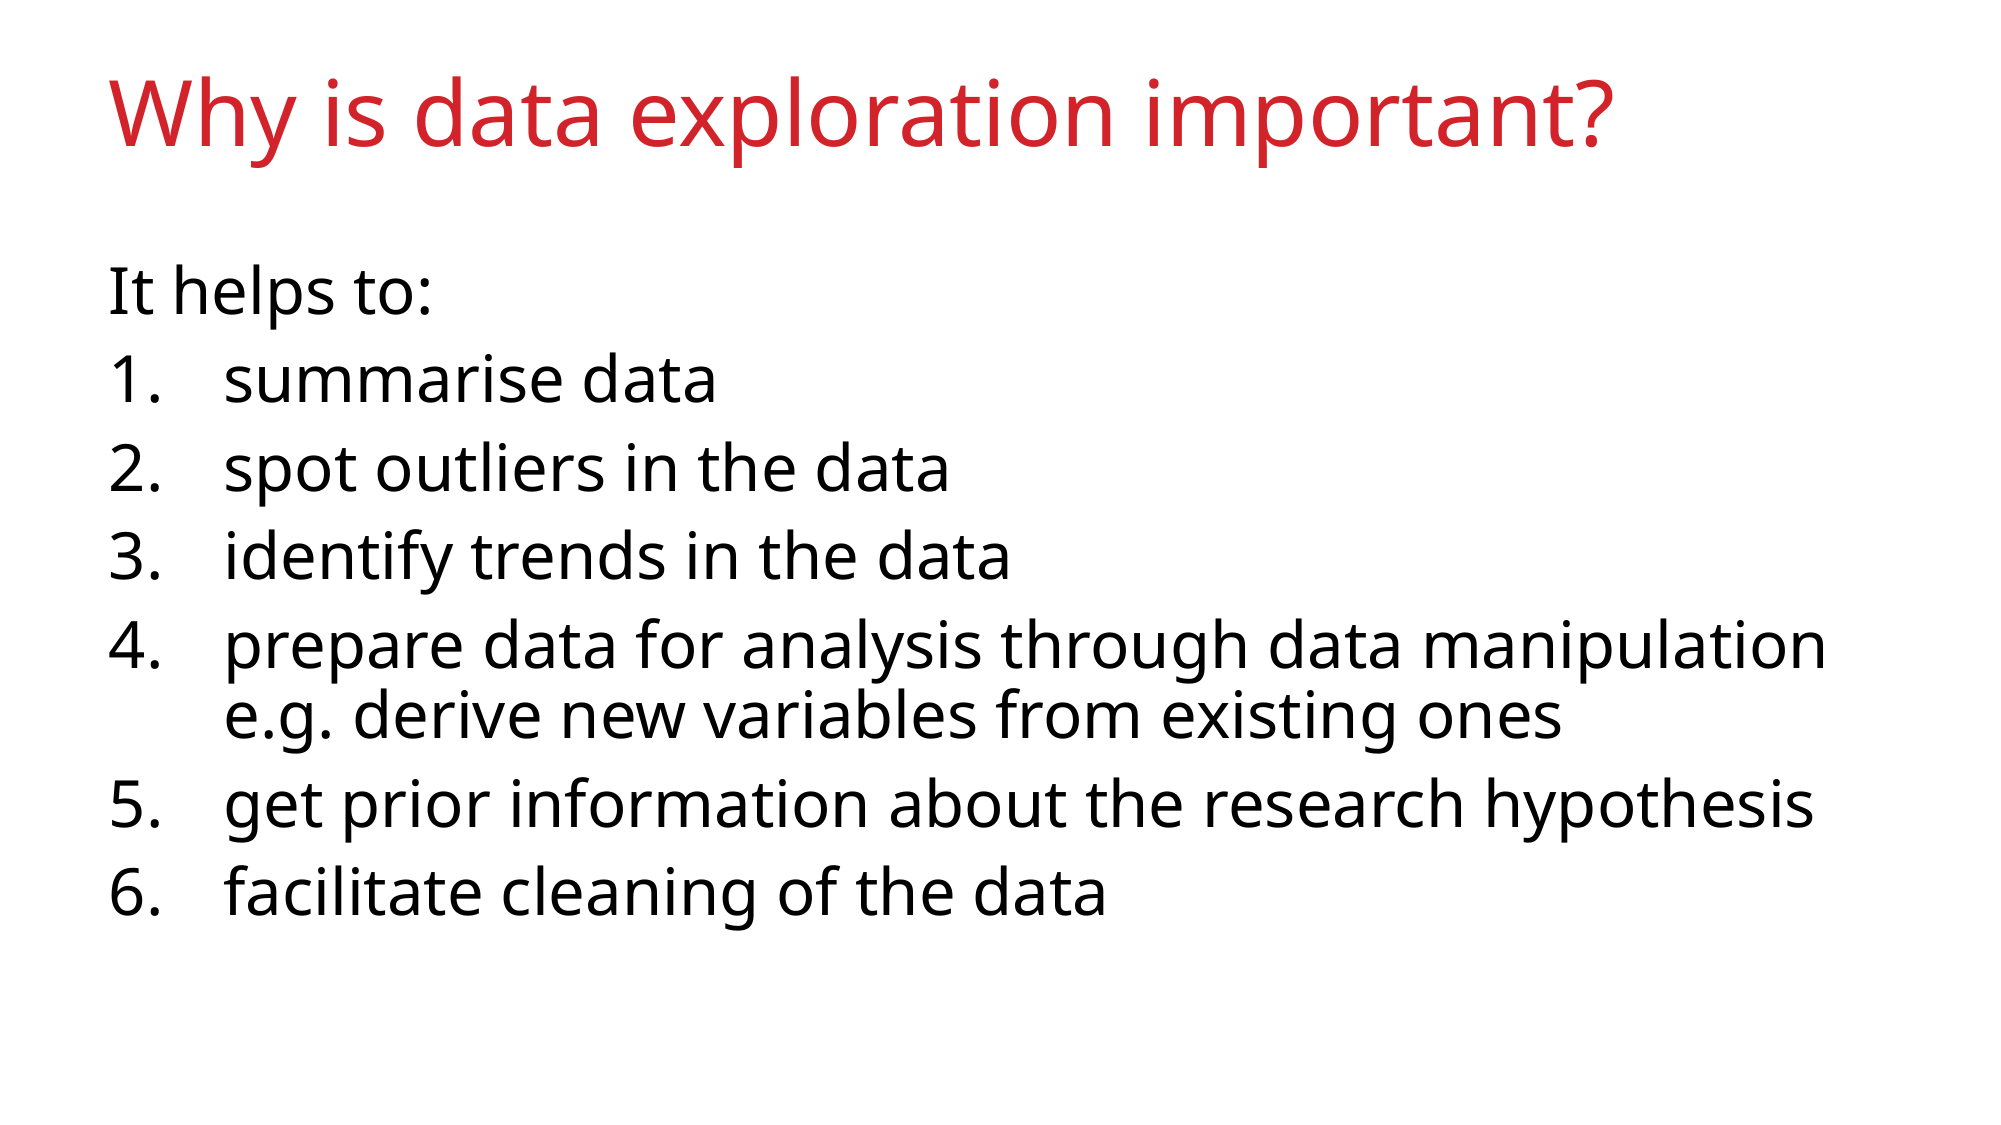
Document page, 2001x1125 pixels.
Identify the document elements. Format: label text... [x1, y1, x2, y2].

title Why is data exploration important? [93, 0, 1863, 235]
list It helps to: summarise data spot outliers in the data identify trends in the data prepare data for analysis through data manipulation e.g. derive new variables from existing ones get prior information about the research hypothesis facilitate cleaning of the data [93, 250, 1863, 989]
